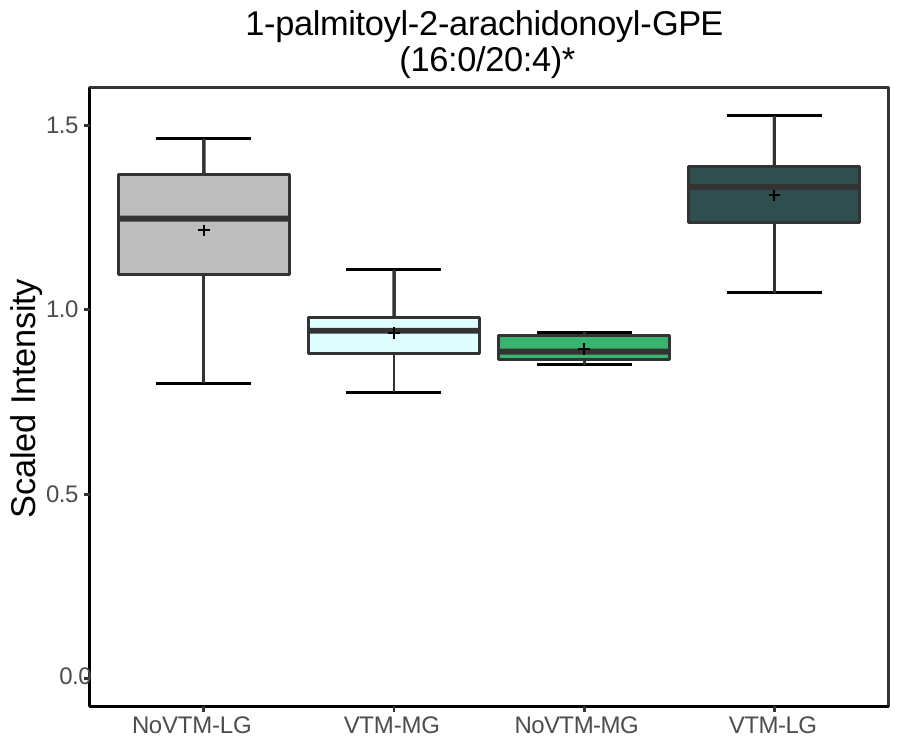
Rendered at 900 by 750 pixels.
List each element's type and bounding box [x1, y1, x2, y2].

text_box [83, 86, 891, 738]
slide_number [130, 713, 257, 750]
title [130, 0, 770, 86]
footer [57, 661, 95, 750]
text_box [1, 274, 82, 521]
text_box [44, 107, 82, 139]
